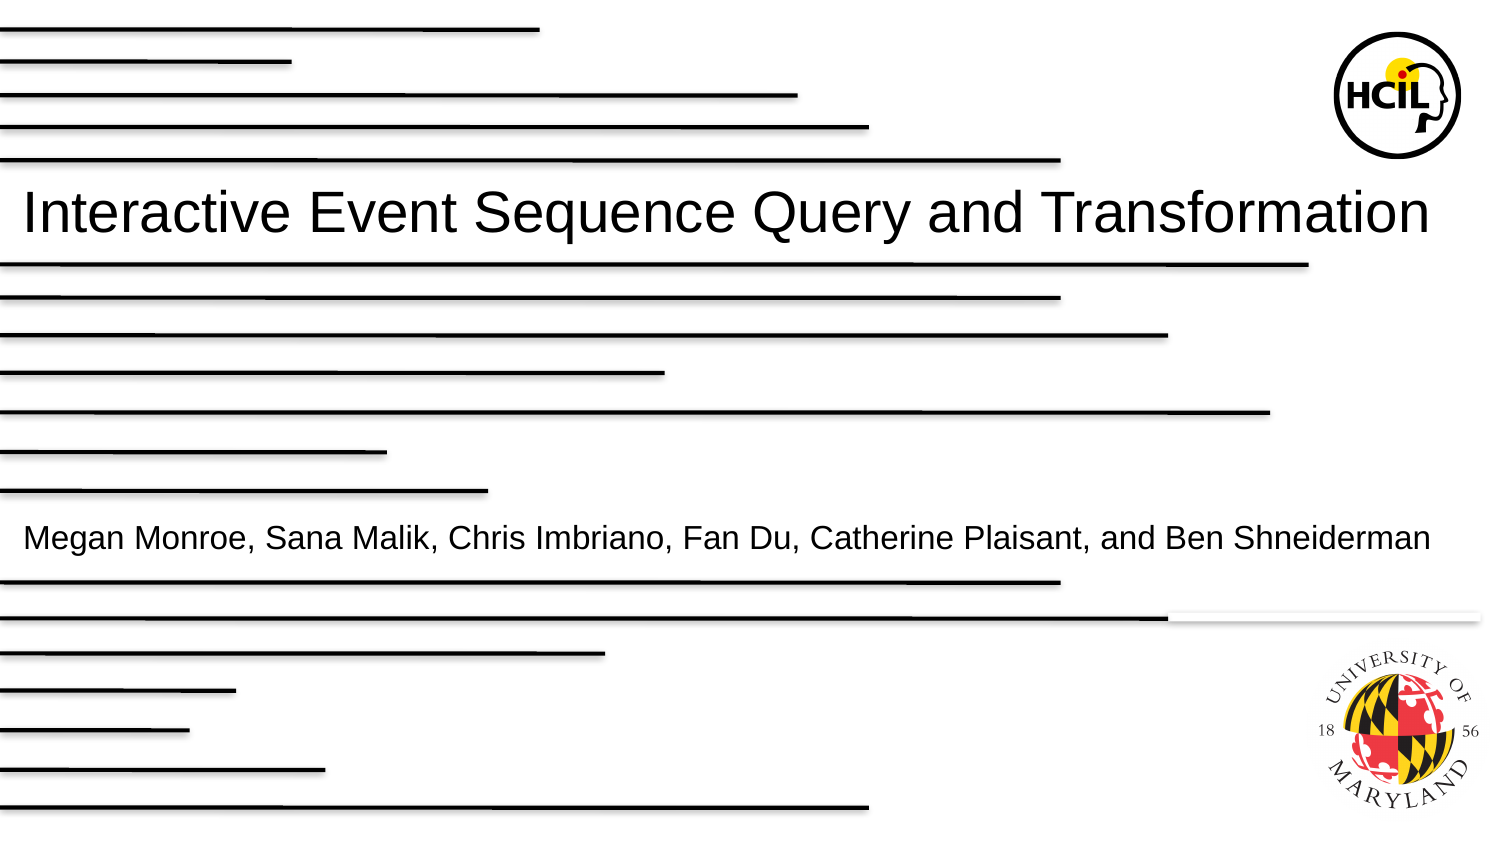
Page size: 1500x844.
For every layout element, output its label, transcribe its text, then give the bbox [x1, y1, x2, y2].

text_box Megan Monroe, Sana Malik, Chris Imbriano, Fan Du, Catherine Plaisant, and Ben Shneiderman [8, 508, 1449, 564]
text_box [1167, 612, 1481, 622]
picture [1333, 31, 1462, 160]
picture [1300, 631, 1497, 828]
text_box Interactive Event Sequence Query and Transformation [8, 167, 1448, 252]
